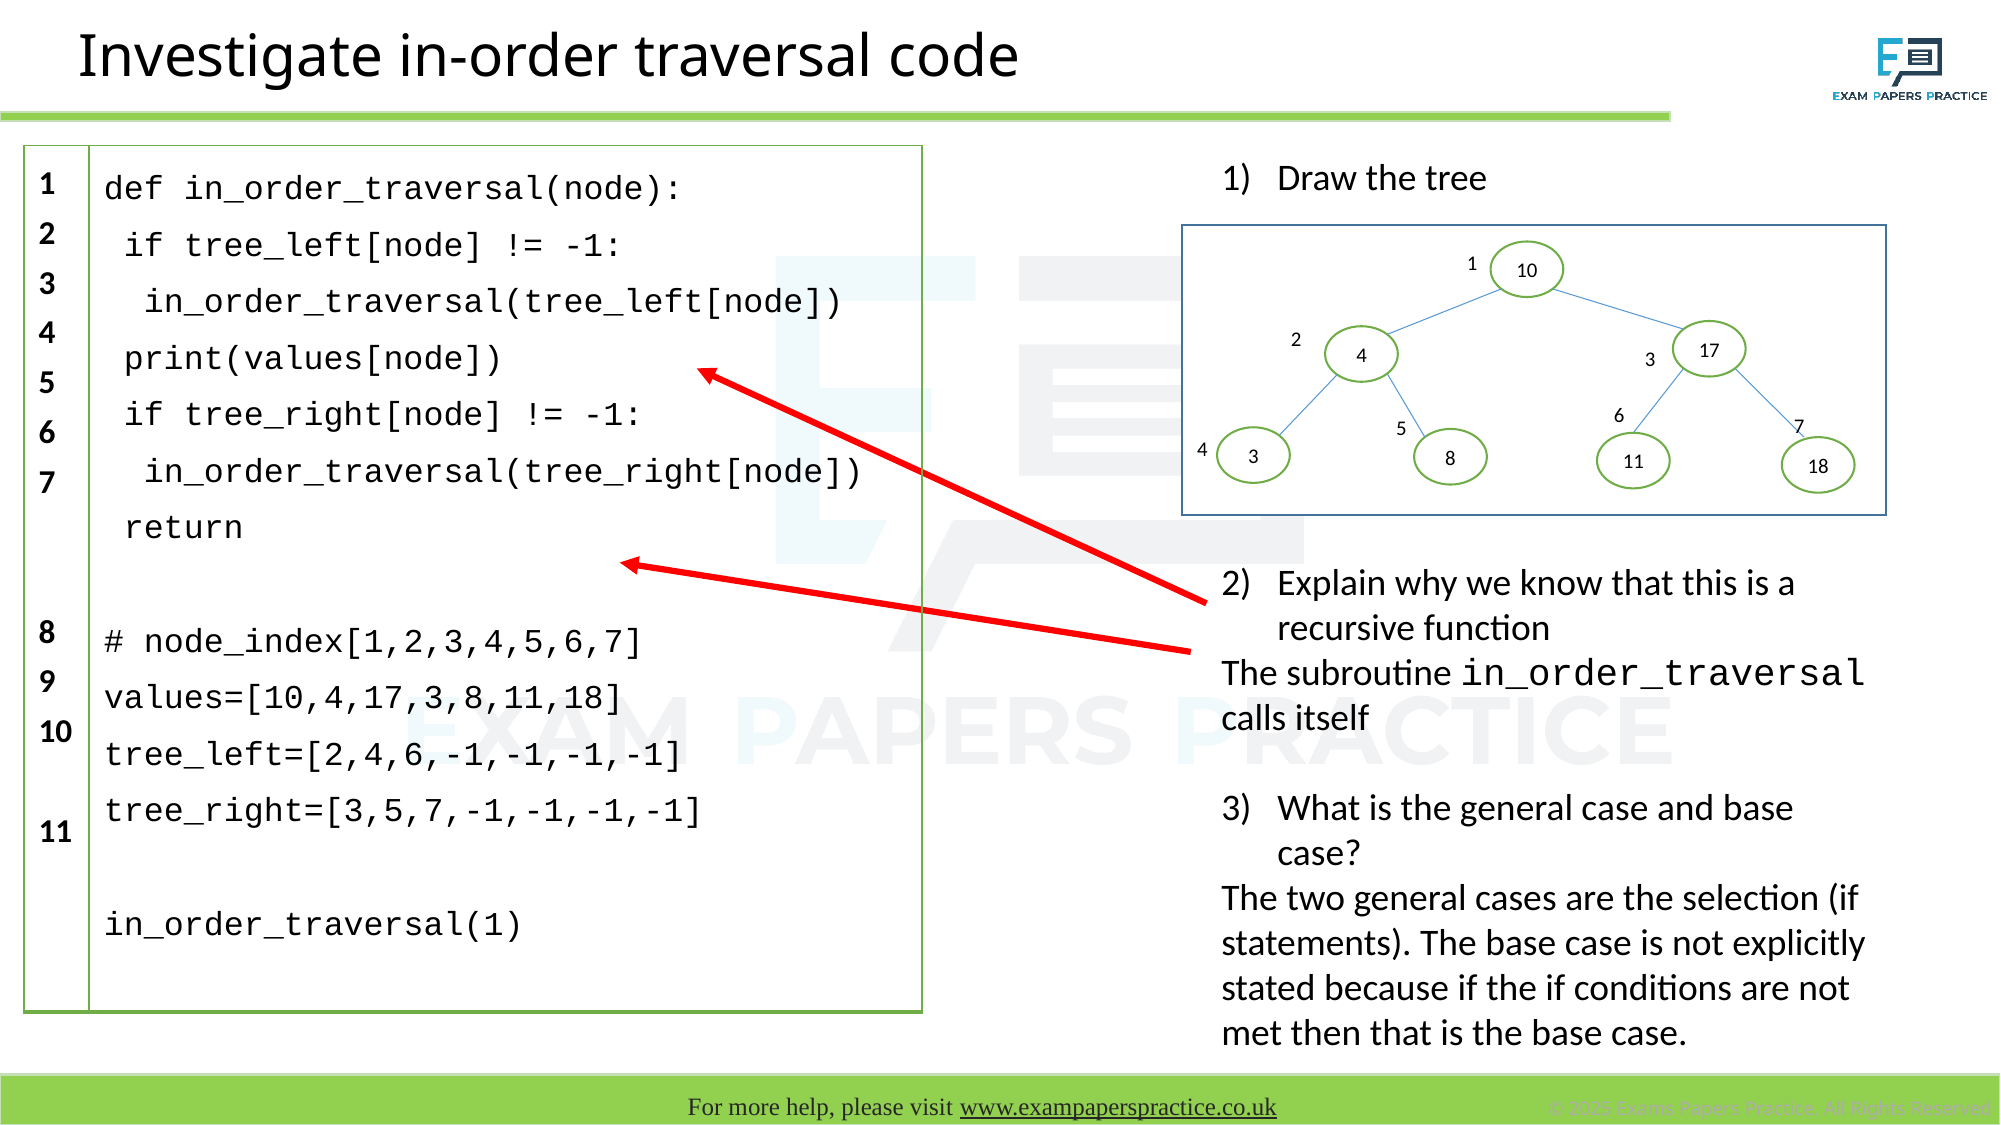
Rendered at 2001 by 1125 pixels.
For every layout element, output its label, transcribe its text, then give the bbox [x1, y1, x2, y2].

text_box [696, 368, 1207, 609]
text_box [1182, 224, 1887, 516]
table_header 1 2 3 4 5 6 7 8 9 10 11 [25, 146, 88, 1010]
text_box Draw the tree Explain why we know that this is a recursive function The subroutine in_order_traversal calls itself What is the general case and base case? The two general cases are the selection (if statements). The base case is not explicitly stated because if the if conditions are not met then that is the base case. [1206, 145, 1886, 224]
text_box Draw the tree Explain why we know that this is a recursive function The subroutine in_order_traversal calls itself What is the general case and base case? The two general cases are the selection (if statements). The base case is not explicitly stated because if the if conditions are not met then that is the base case. [1206, 516, 1886, 1061]
title Investigate in-order traversal code [63, 9, 1405, 106]
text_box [619, 562, 1191, 652]
table_header def in_order_traversal(node): if tree_left[node] != -1: in_order_traversal(tree_left[node]) print(values[node]) if tree_right[node] != -1: in_order_traversal(tree_right[node]) return # node_index[1,2,3,4,5,6,7] values=[10,4,17,3,8,11,18] tree_left=[2,4,6,-1,-1,-1,-1] tree_right=[3,5,7,-1,-1,-1,-1] in_order_traversal(1) [90, 146, 921, 1010]
